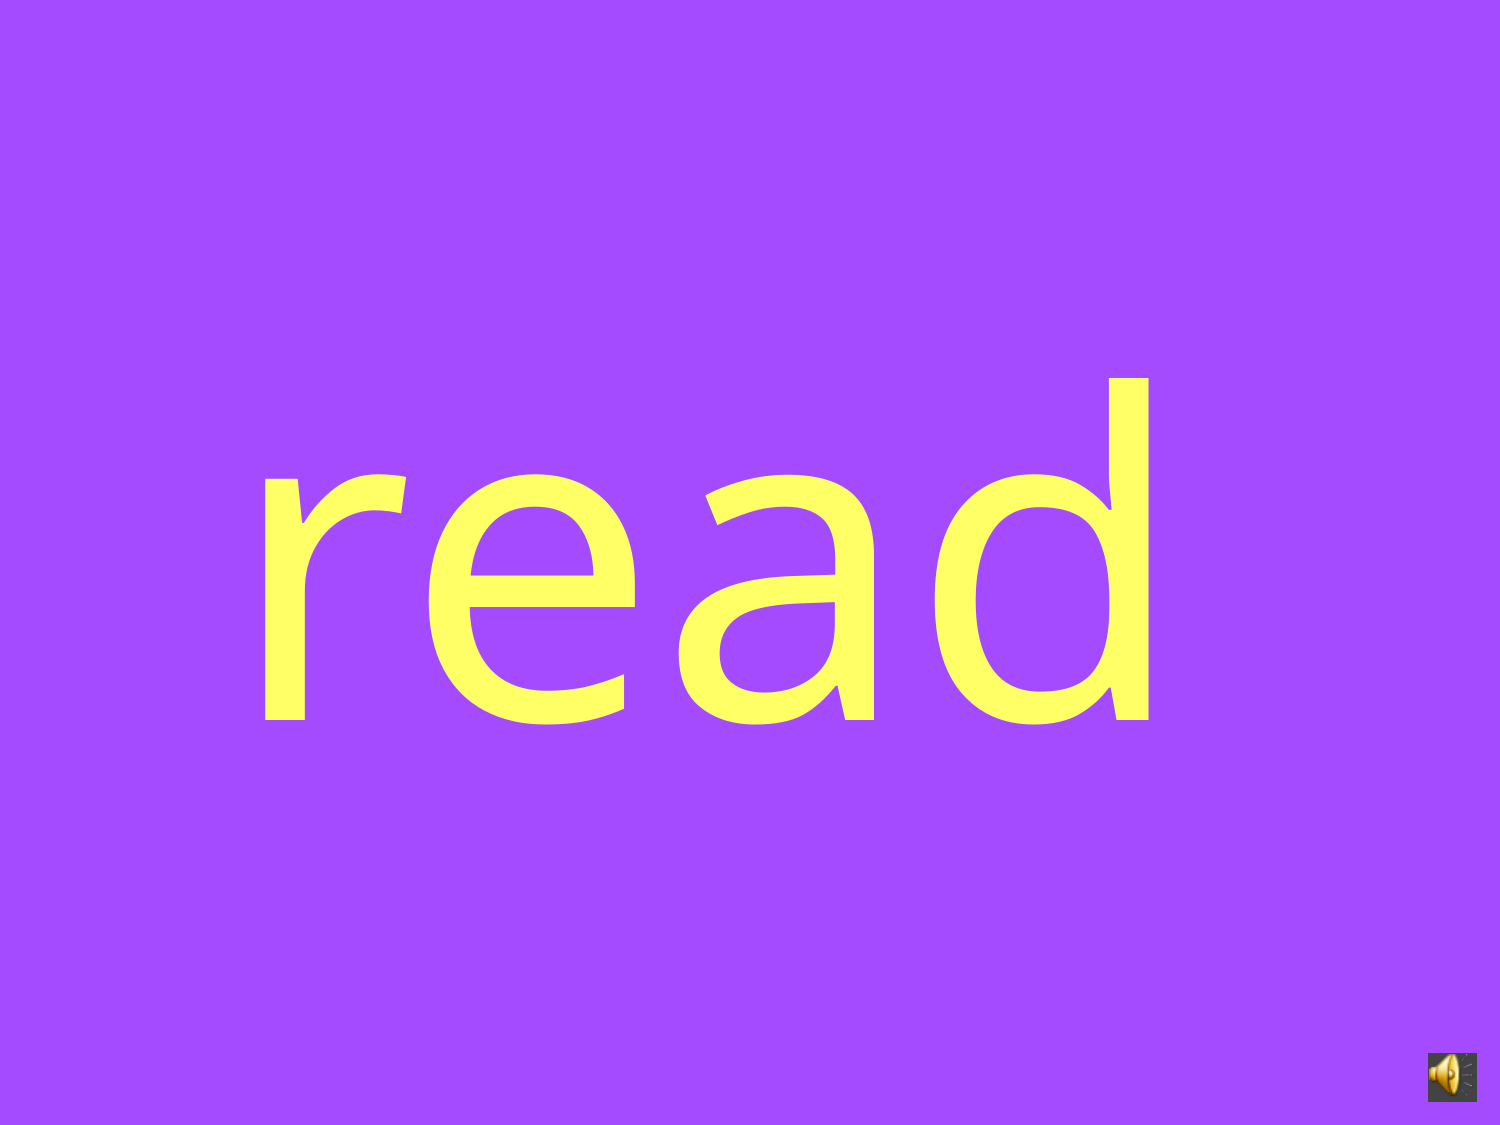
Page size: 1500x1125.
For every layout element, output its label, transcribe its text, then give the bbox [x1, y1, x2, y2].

picture [1427, 1052, 1478, 1103]
subtitle read [212, 262, 1450, 763]
